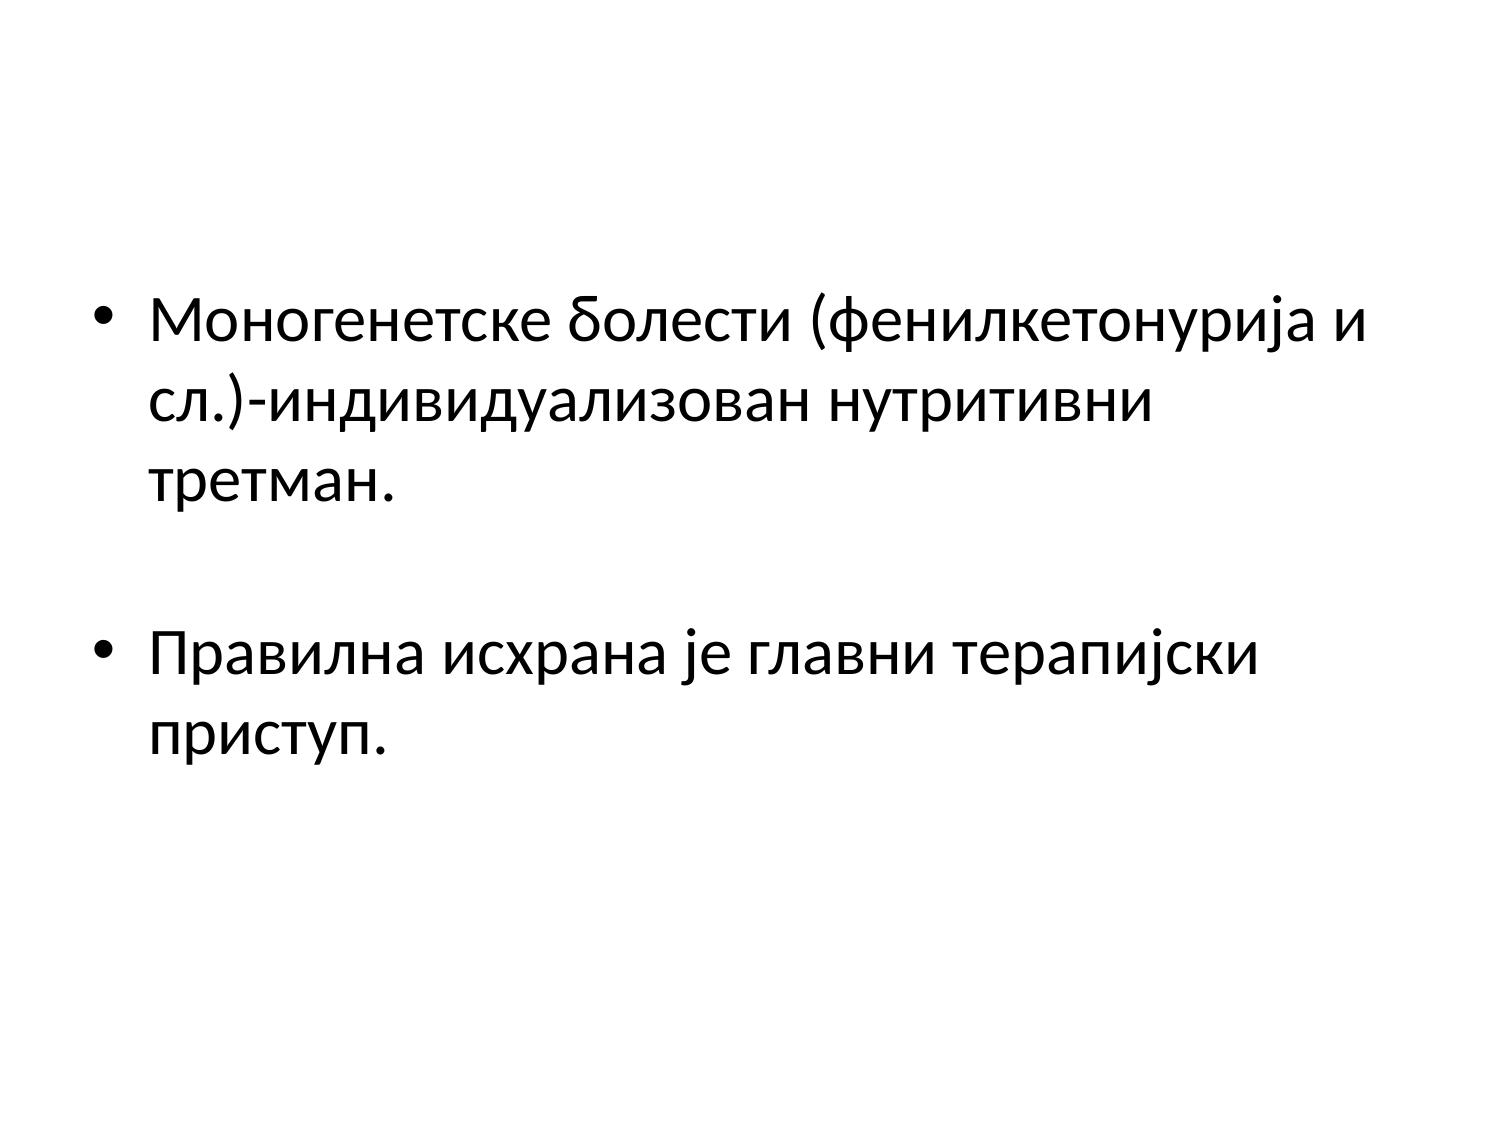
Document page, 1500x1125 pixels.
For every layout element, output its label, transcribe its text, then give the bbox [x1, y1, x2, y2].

list Моногенетске болести (фенилкетонурија и сл.)-индивидуализован нутритивни третман. Правилна исхрана је главни терапијски приступ. [76, 266, 1428, 1010]
